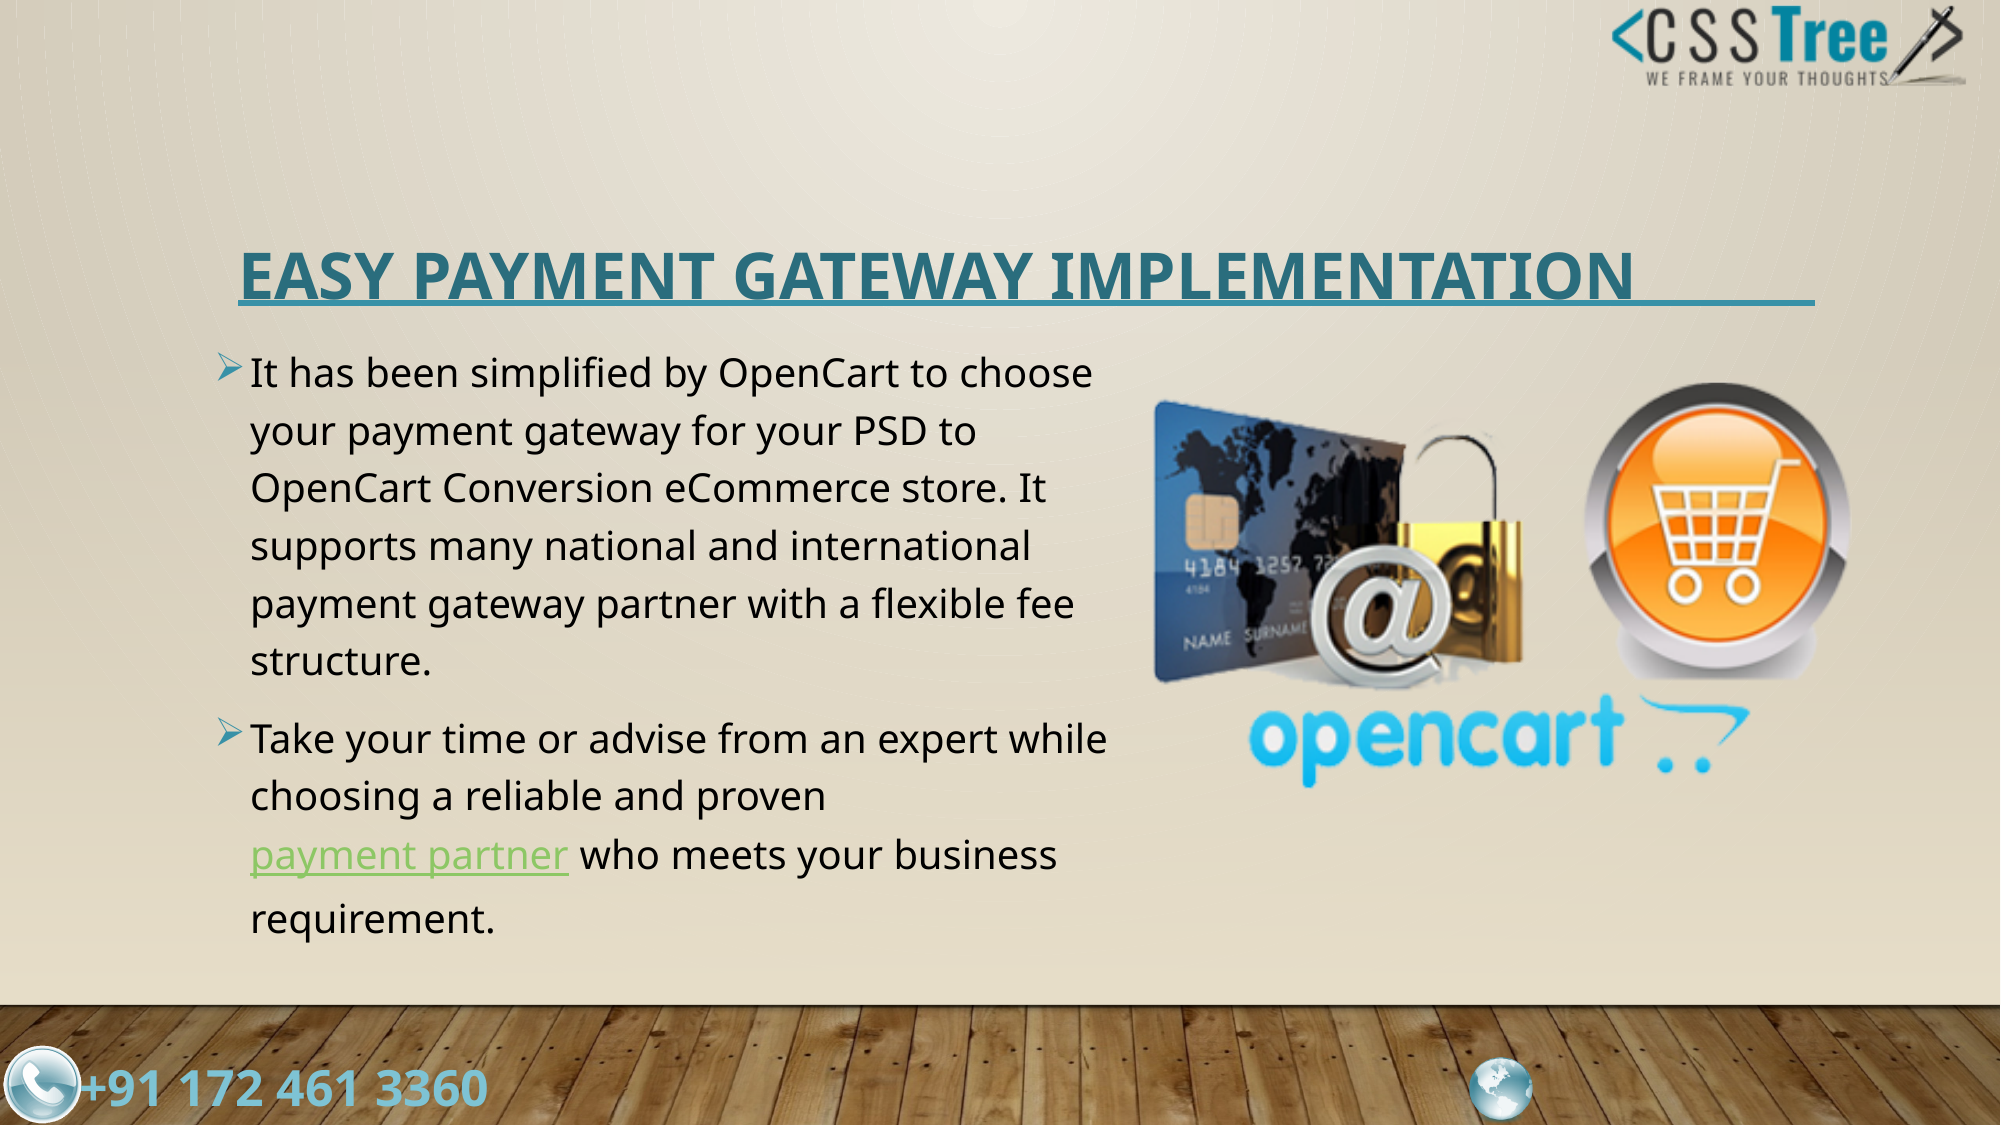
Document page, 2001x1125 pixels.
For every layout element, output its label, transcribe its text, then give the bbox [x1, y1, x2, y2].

text_box http://css-tree.com/ [1502, 1049, 2000, 1125]
picture [1606, 0, 1975, 95]
text_box +91 172 461 3360 [85, 1049, 504, 1124]
picture [1148, 297, 1854, 848]
picture [0, 1005, 2000, 1125]
list It has been simplified by OpenCart to choose your payment gateway for your PSD to OpenCart Conversion eCommerce store. It supports many national and international payment gateway partner with a flexible fee structure. Take your time or advise from an expert while choosing a reliable and proven payment partner who meets your business requirement. [199, 330, 1134, 952]
title Easy Payment Gateway Implementation [201, 220, 1878, 363]
